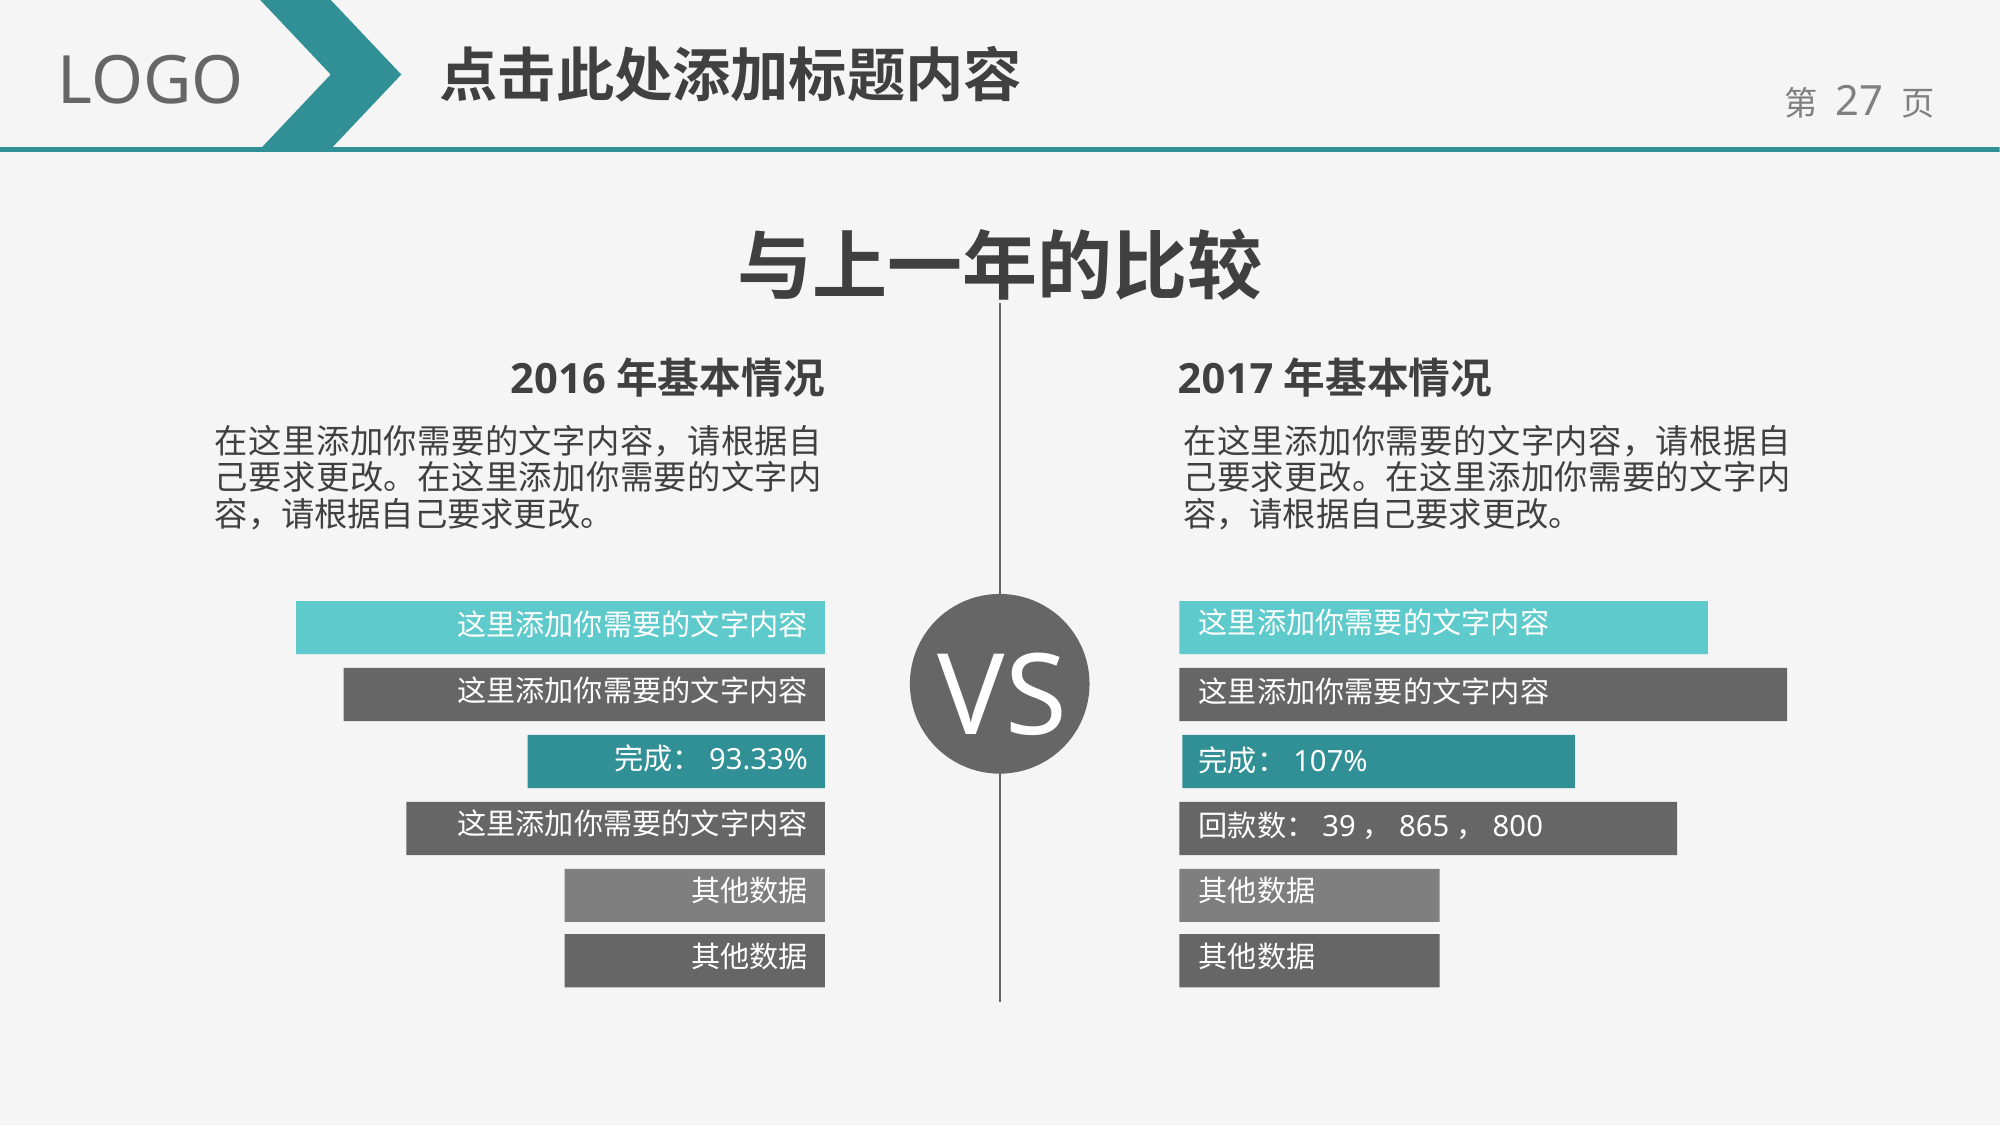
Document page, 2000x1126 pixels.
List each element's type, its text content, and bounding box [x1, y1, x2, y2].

text_box 在这里添加你需要的文字内容，请根据自己要求更改。在这里添加你需要的文字内容，请根据自己要求更改。 [1183, 424, 1792, 533]
text_box 2017年基本情况 [1177, 351, 1574, 402]
text_box 2016年基本情况 [406, 351, 825, 402]
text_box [909, 593, 1090, 774]
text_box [564, 933, 826, 988]
text_box [258, 0, 403, 148]
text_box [527, 734, 826, 789]
text_box 在这里添加你需要的文字内容，请根据自己要求更改。在这里添加你需要的文字内容，请根据自己要求更改。 [214, 424, 823, 533]
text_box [406, 801, 826, 856]
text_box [564, 868, 826, 923]
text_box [295, 600, 826, 655]
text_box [1179, 933, 1440, 988]
text_box 与上一年的比较 [700, 208, 1300, 319]
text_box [1182, 734, 1576, 789]
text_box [343, 667, 826, 722]
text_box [1179, 667, 1788, 722]
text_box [1179, 868, 1440, 923]
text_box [1179, 600, 1709, 655]
text_box 点击此处添加标题内容 [424, 31, 1095, 116]
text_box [1179, 801, 1678, 856]
text_box LOGO [42, 29, 259, 125]
